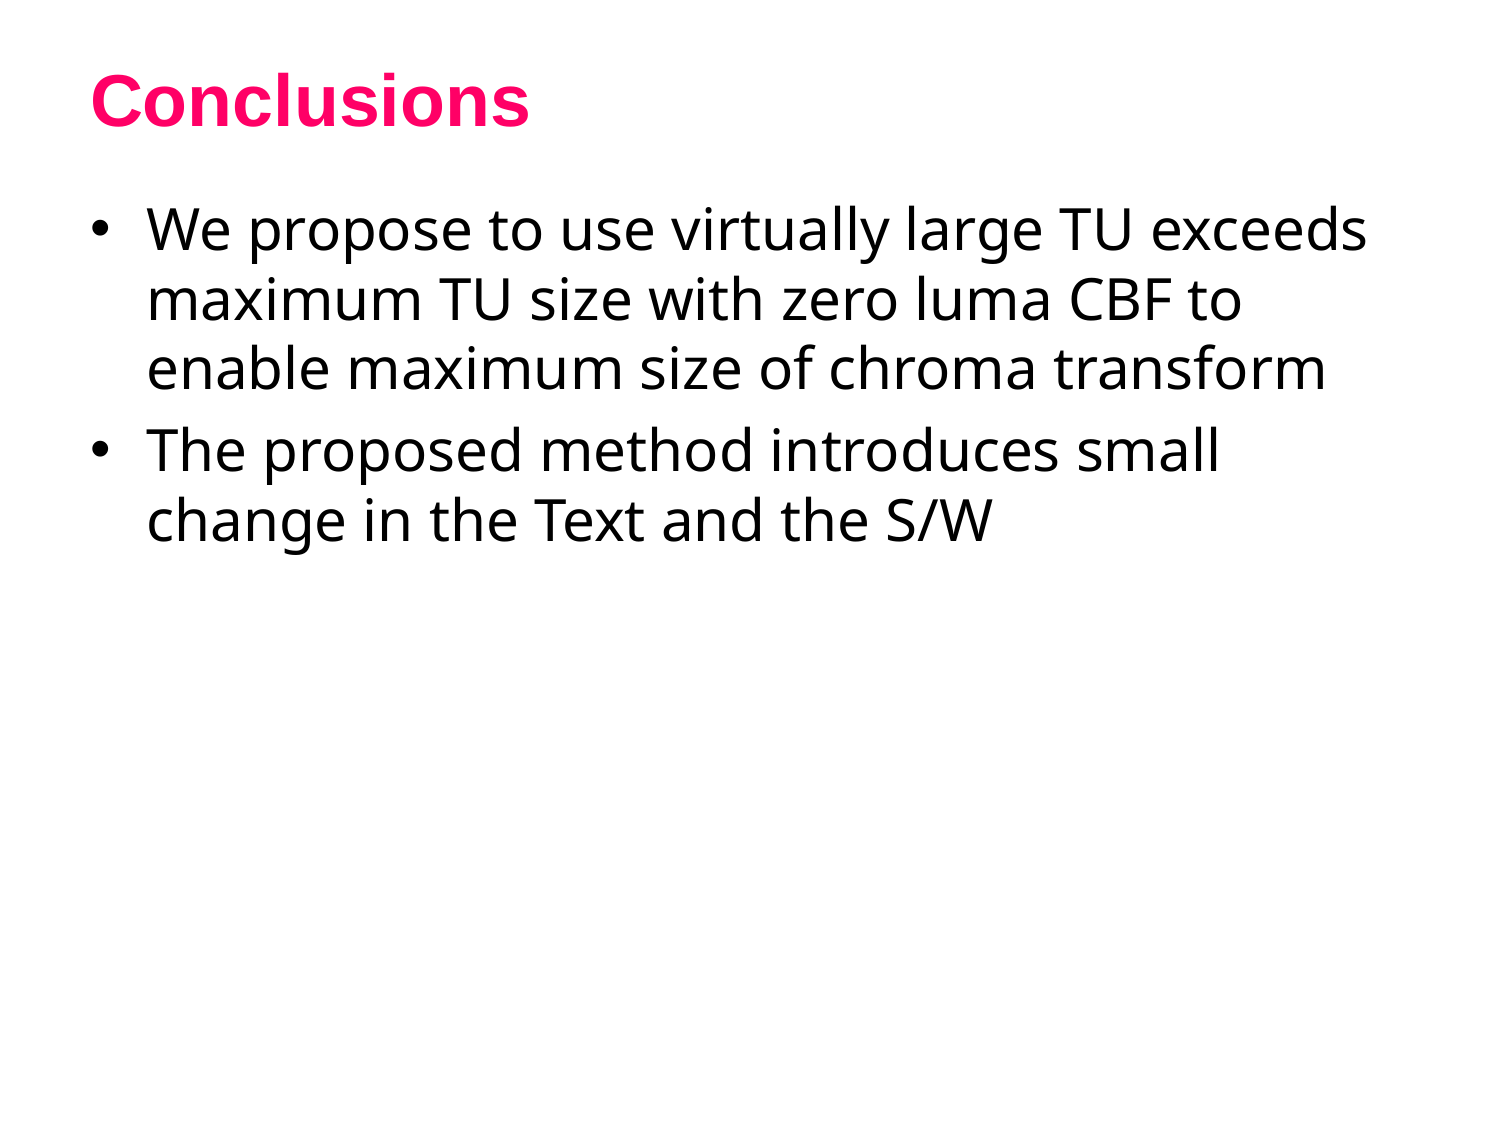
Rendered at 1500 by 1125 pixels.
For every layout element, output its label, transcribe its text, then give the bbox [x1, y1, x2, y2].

title Conclusions [75, 45, 1425, 149]
list We propose to use virtually large TU exceeds maximum TU size with zero luma CBF to enable maximum size of chroma transform The proposed method introduces small change in the Text and the S/W [75, 184, 1425, 1005]
